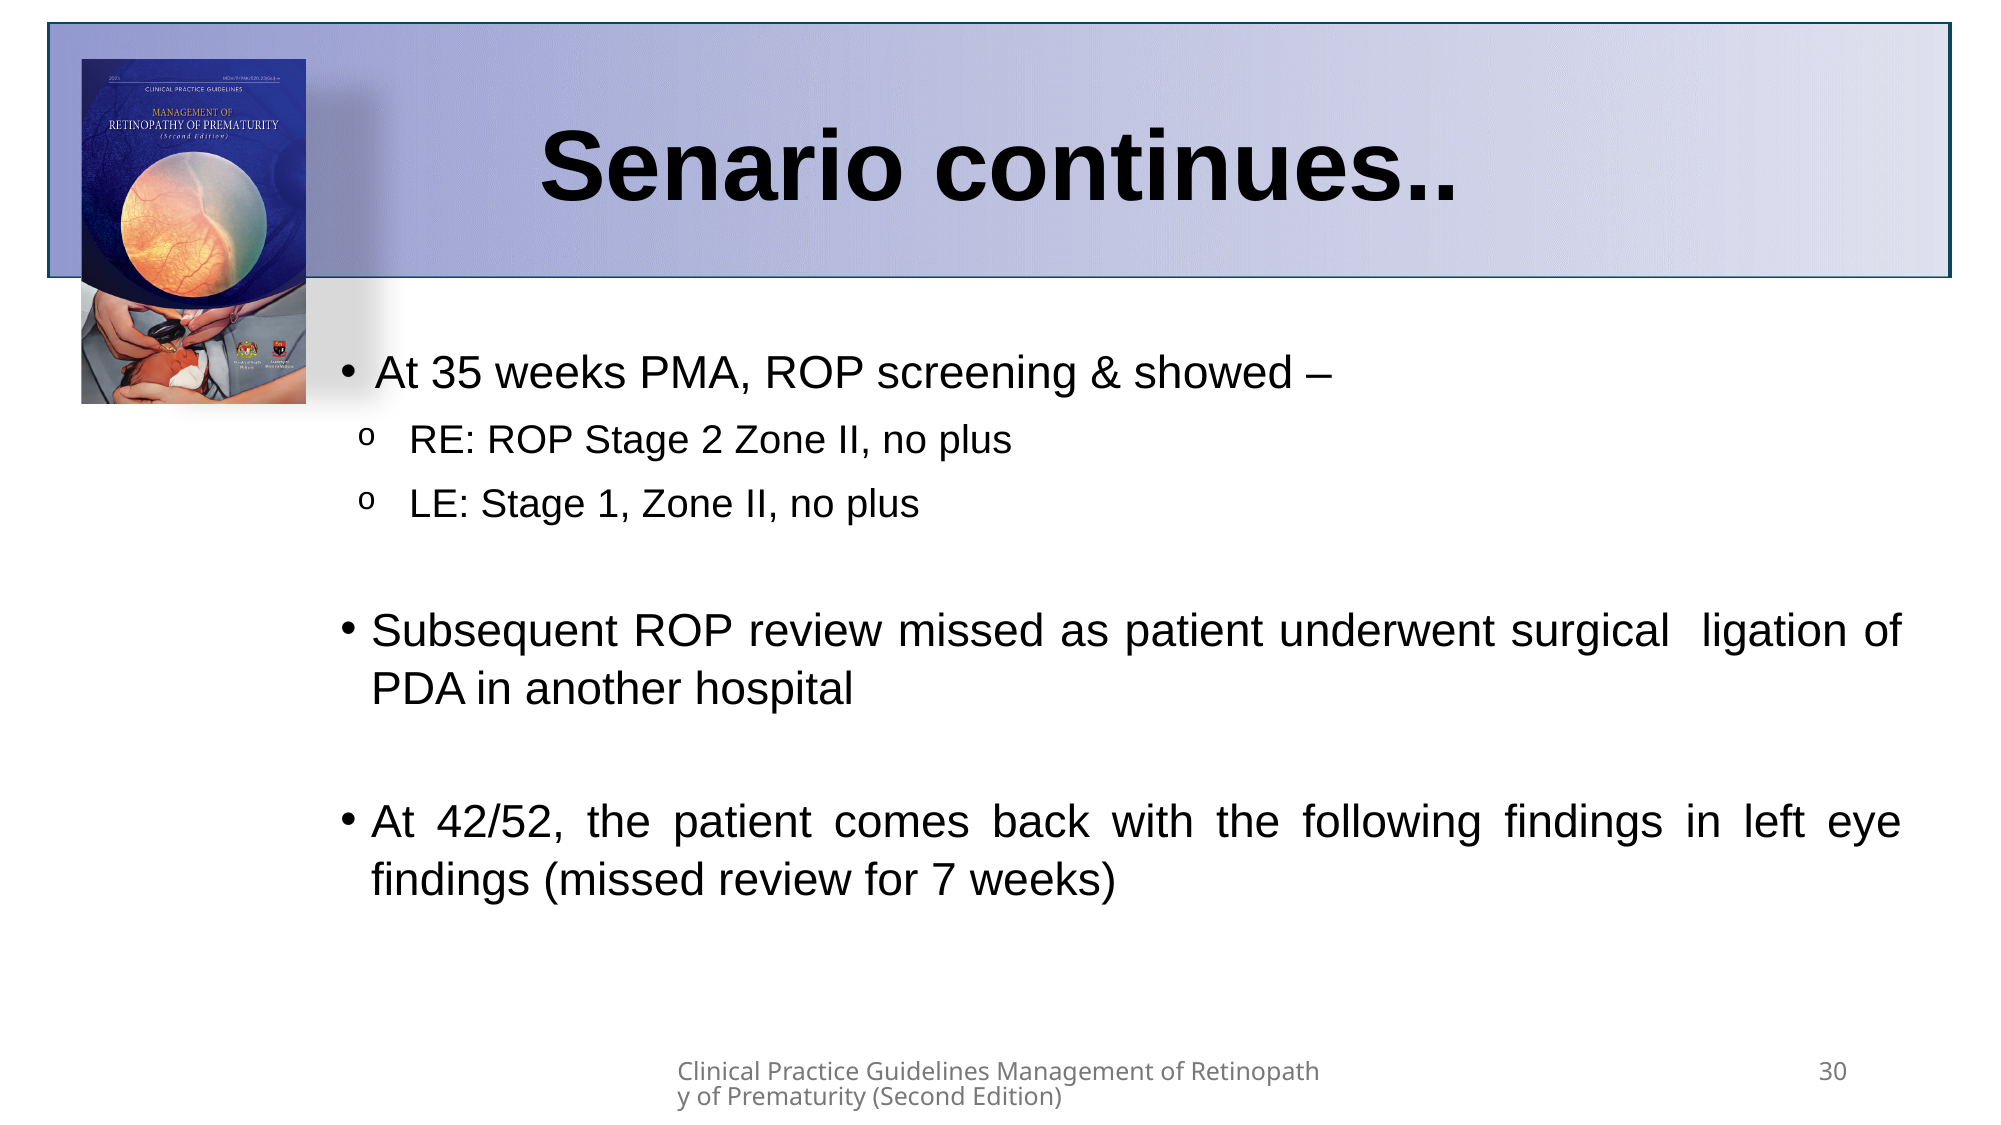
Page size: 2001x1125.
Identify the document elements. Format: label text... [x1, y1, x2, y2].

list At 35 weeks PMA, ROP screening & showed – RE: ROP Stage 2 Zone II, no plus LE: Stage 1, Zone II, no plus Subsequent ROP review missed as patient underwent surgical ligation of PDA in another hospital At 42/52, the patient comes back with the following findings in left eye findings (missed review for 7 weeks) [325, 331, 1919, 919]
slide_number 30 [1412, 1042, 1863, 1103]
picture [47, 21, 1953, 405]
footer Clinical Practice Guidelines Management of Retinopathy of Prematurity (Second Edition) [662, 1042, 1338, 1103]
